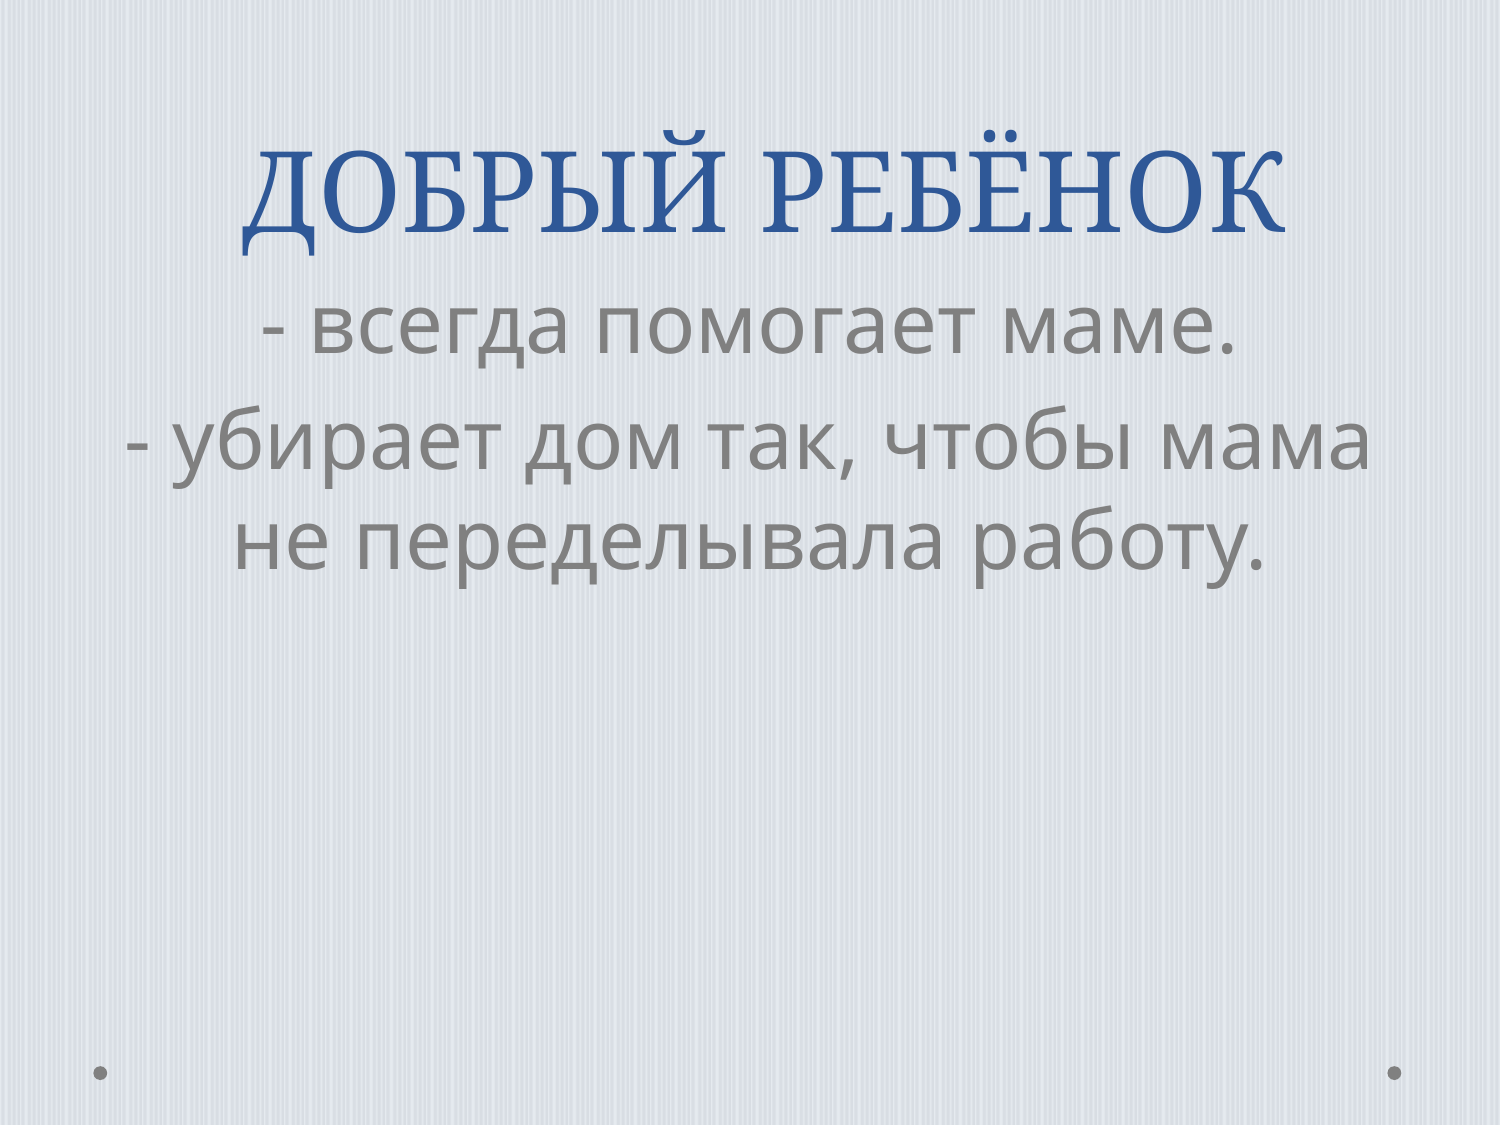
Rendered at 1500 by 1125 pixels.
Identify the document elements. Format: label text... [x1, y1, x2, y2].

title ДОБРЫЙ РЕБЁНОК [75, 0, 1425, 262]
list - всегда помогает маме. - убирает дом так, чтобы мама не переделывала работу. [75, 262, 1425, 1005]
